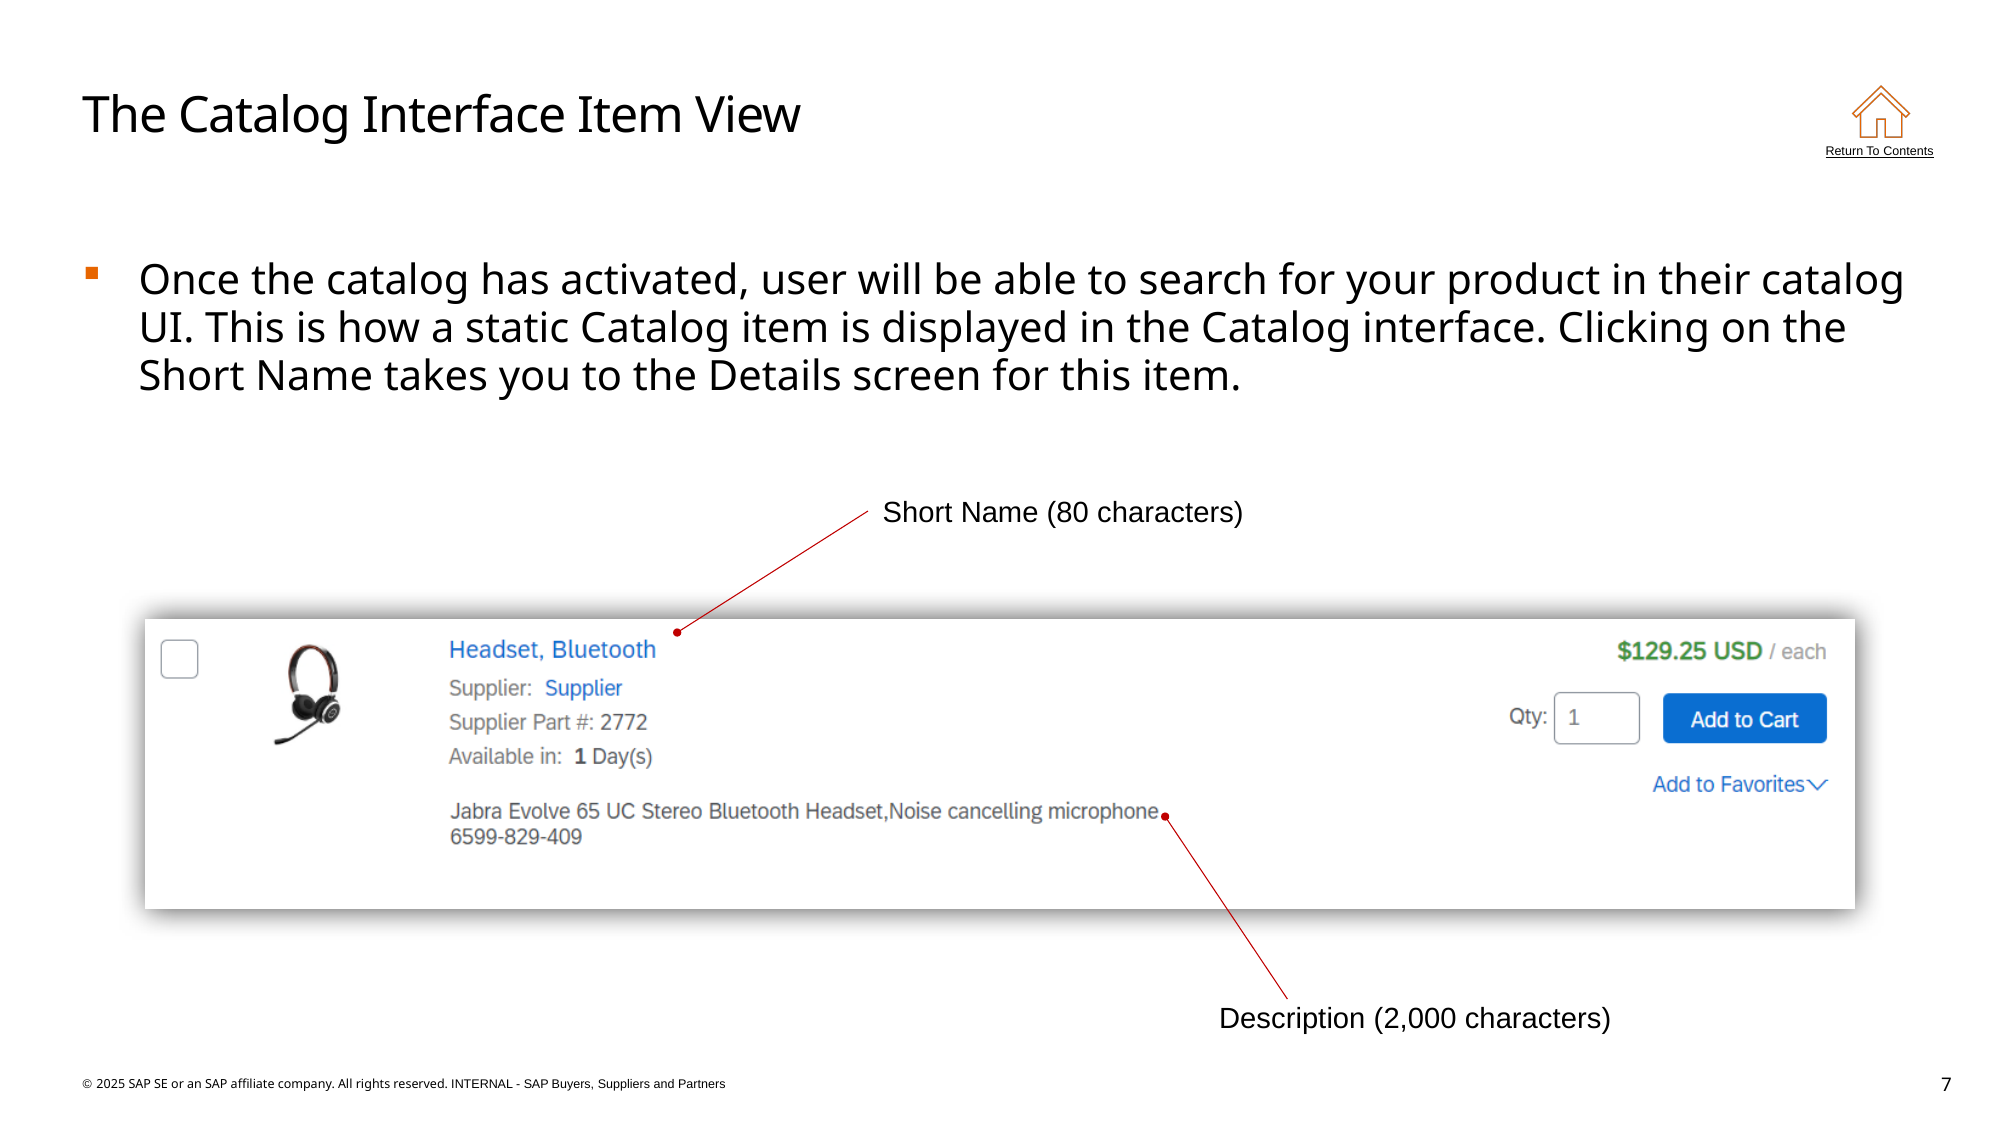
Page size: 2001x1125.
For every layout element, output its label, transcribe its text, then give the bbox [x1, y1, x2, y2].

text_box Description (2,000 characters) [1204, 991, 1663, 1042]
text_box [676, 511, 869, 633]
picture [145, 619, 1856, 909]
title The Catalog Interface Item View [82, 82, 1810, 151]
picture [1847, 76, 1915, 145]
text_box Short Name (80 characters) [867, 486, 1289, 536]
list Once the catalog has activated, user will be able to search for your product in their catalog UI. This is how a static Catalog item is displayed in the Catalog interface. Clicking on the Short Name takes you to the Details screen for this item. [82, 255, 1918, 1041]
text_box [1164, 816, 1288, 1000]
